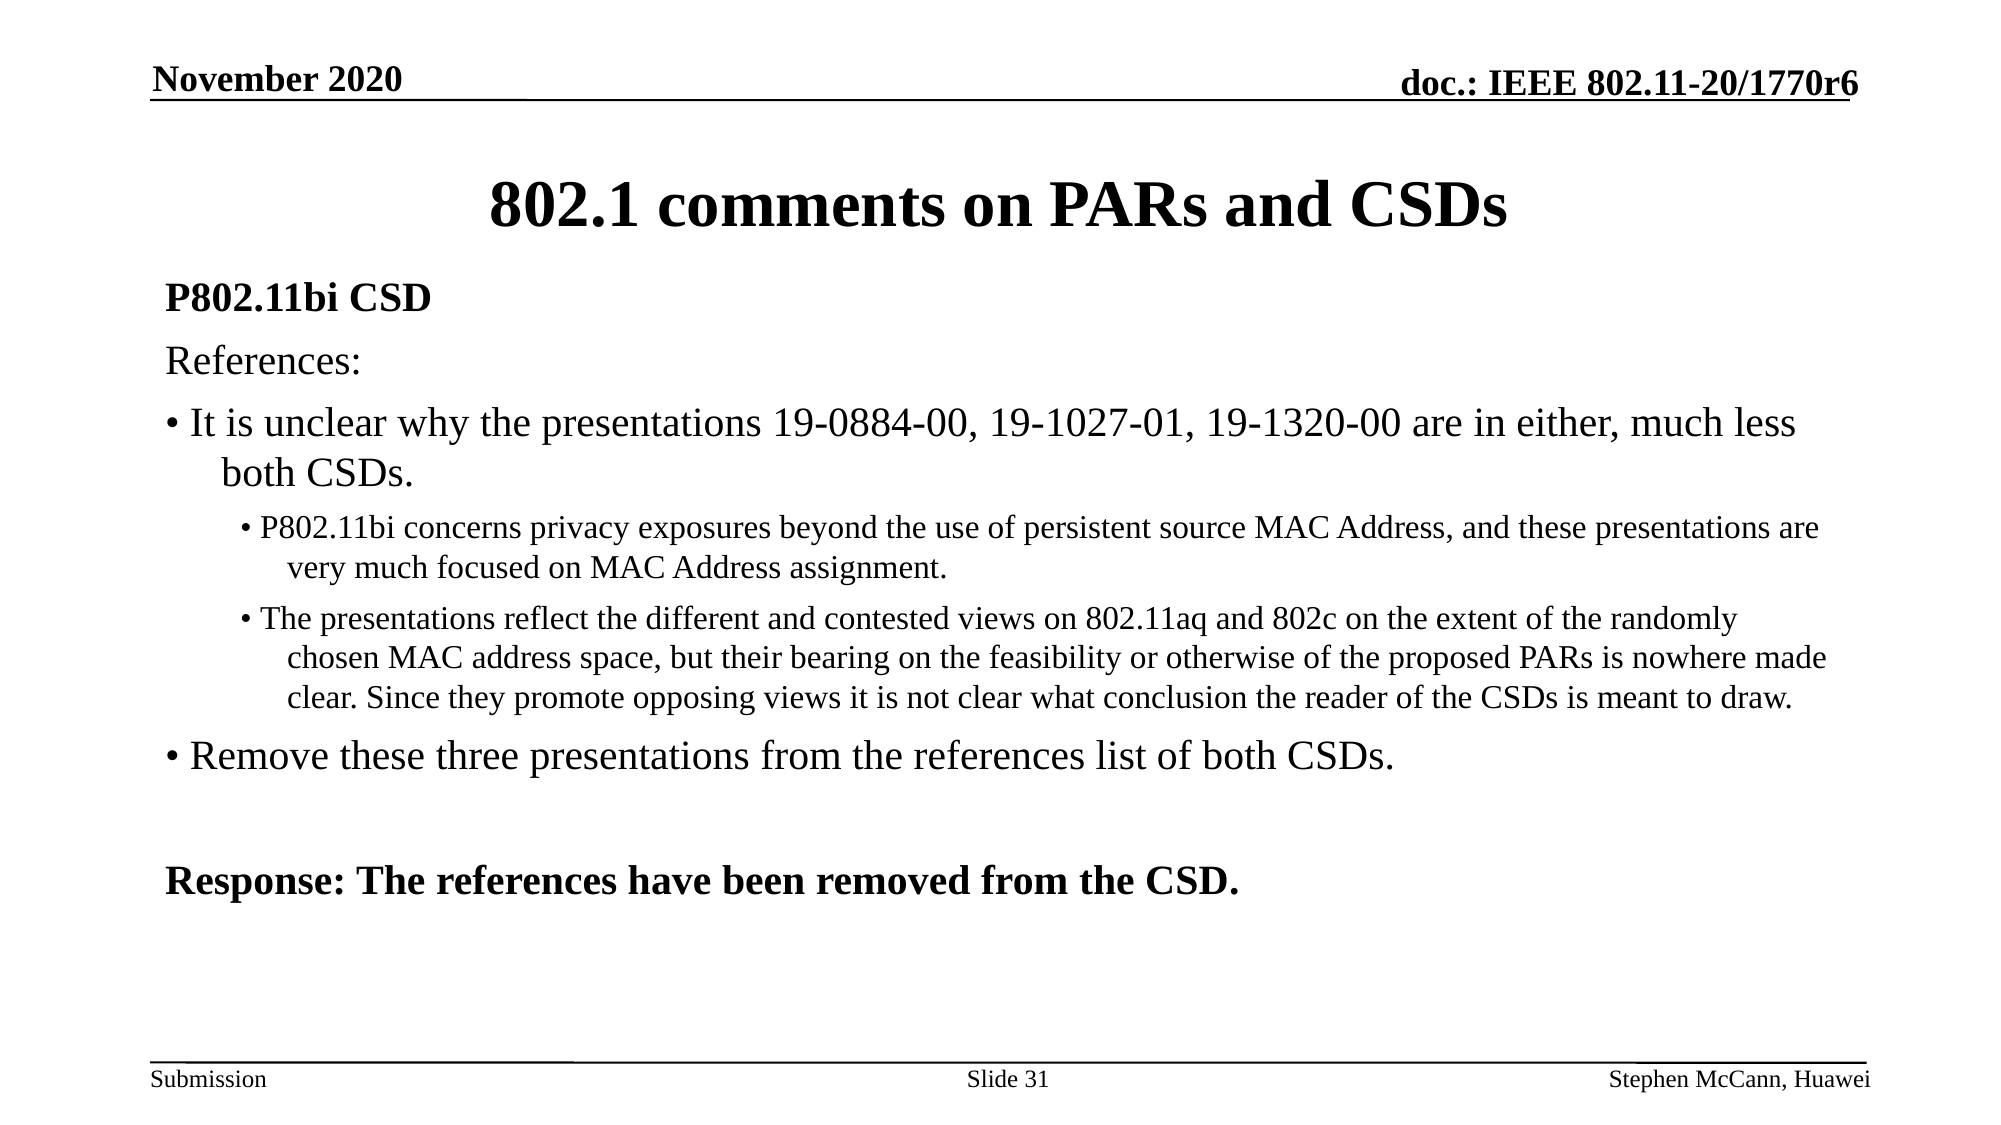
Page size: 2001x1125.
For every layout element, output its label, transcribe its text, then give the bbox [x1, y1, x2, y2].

footer Stephen McCann, Huawei [1174, 1061, 1872, 1093]
slide_number Slide 31 [950, 1061, 1067, 1123]
title 802.1 comments on PARs and CSDs [149, 112, 1850, 262]
list P802.11bi CSD References: • It is unclear why the presentations 19-0884-00, 19-1027-01, 19-1320-00 are in either, much less both CSDs. • P802.11bi concerns privacy exposures beyond the use of persistent source MAC Address, and these presentations are very much focused on MAC Address assignment. • The presentations reflect the different and contested views on 802.11aq and 802c on the extent of the randomly chosen MAC address space, but their bearing on the feasibility or otherwise of the proposed PARs is nowhere made clear. Since they promote opposing views it is not clear what conclusion the reader of the CSDs is meant to draw. • Remove these three presentations from the references list of both CSDs. Response: The references have been removed from the CSD. [149, 262, 1850, 1013]
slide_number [152, 54, 563, 100]
